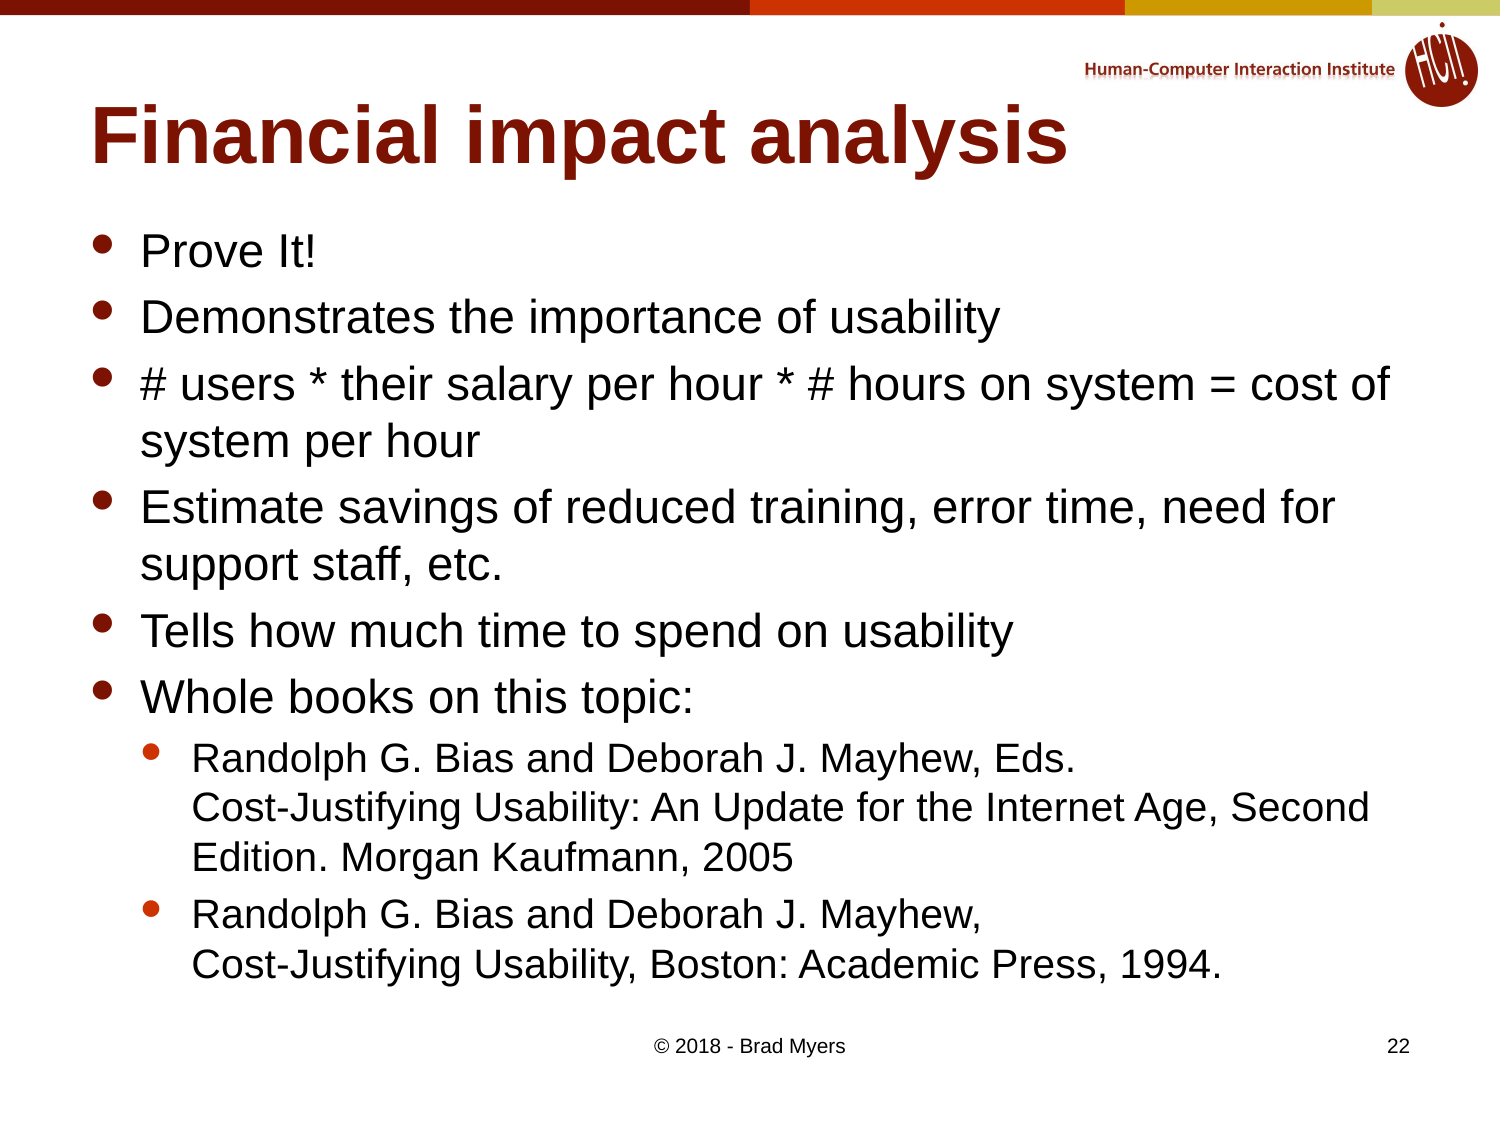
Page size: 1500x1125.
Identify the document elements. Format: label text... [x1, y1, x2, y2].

title Financial impact analysis [74, 19, 1313, 188]
picture [1313, 22, 1478, 107]
slide_number 22 [1074, 1024, 1426, 1101]
footer © 2018 - Brad Myers [512, 1024, 988, 1101]
list Prove It! Demonstrates the importance of usability # users * their salary per hour * # hours on system = cost of system per hour Estimate savings of reduced training, error time, need for support staff, etc. Tells how much time to spend on usability Whole books on this topic: Randolph G. Bias and Deborah J. Mayhew, Eds. Cost-Justifying Usability: An Update for the Internet Age, Second Edition. Morgan Kaufmann, 2005 Randolph G. Bias and Deborah J. Mayhew, Cost-Justifying Usability, Boston: Academic Press, 1994. [74, 212, 1426, 1001]
